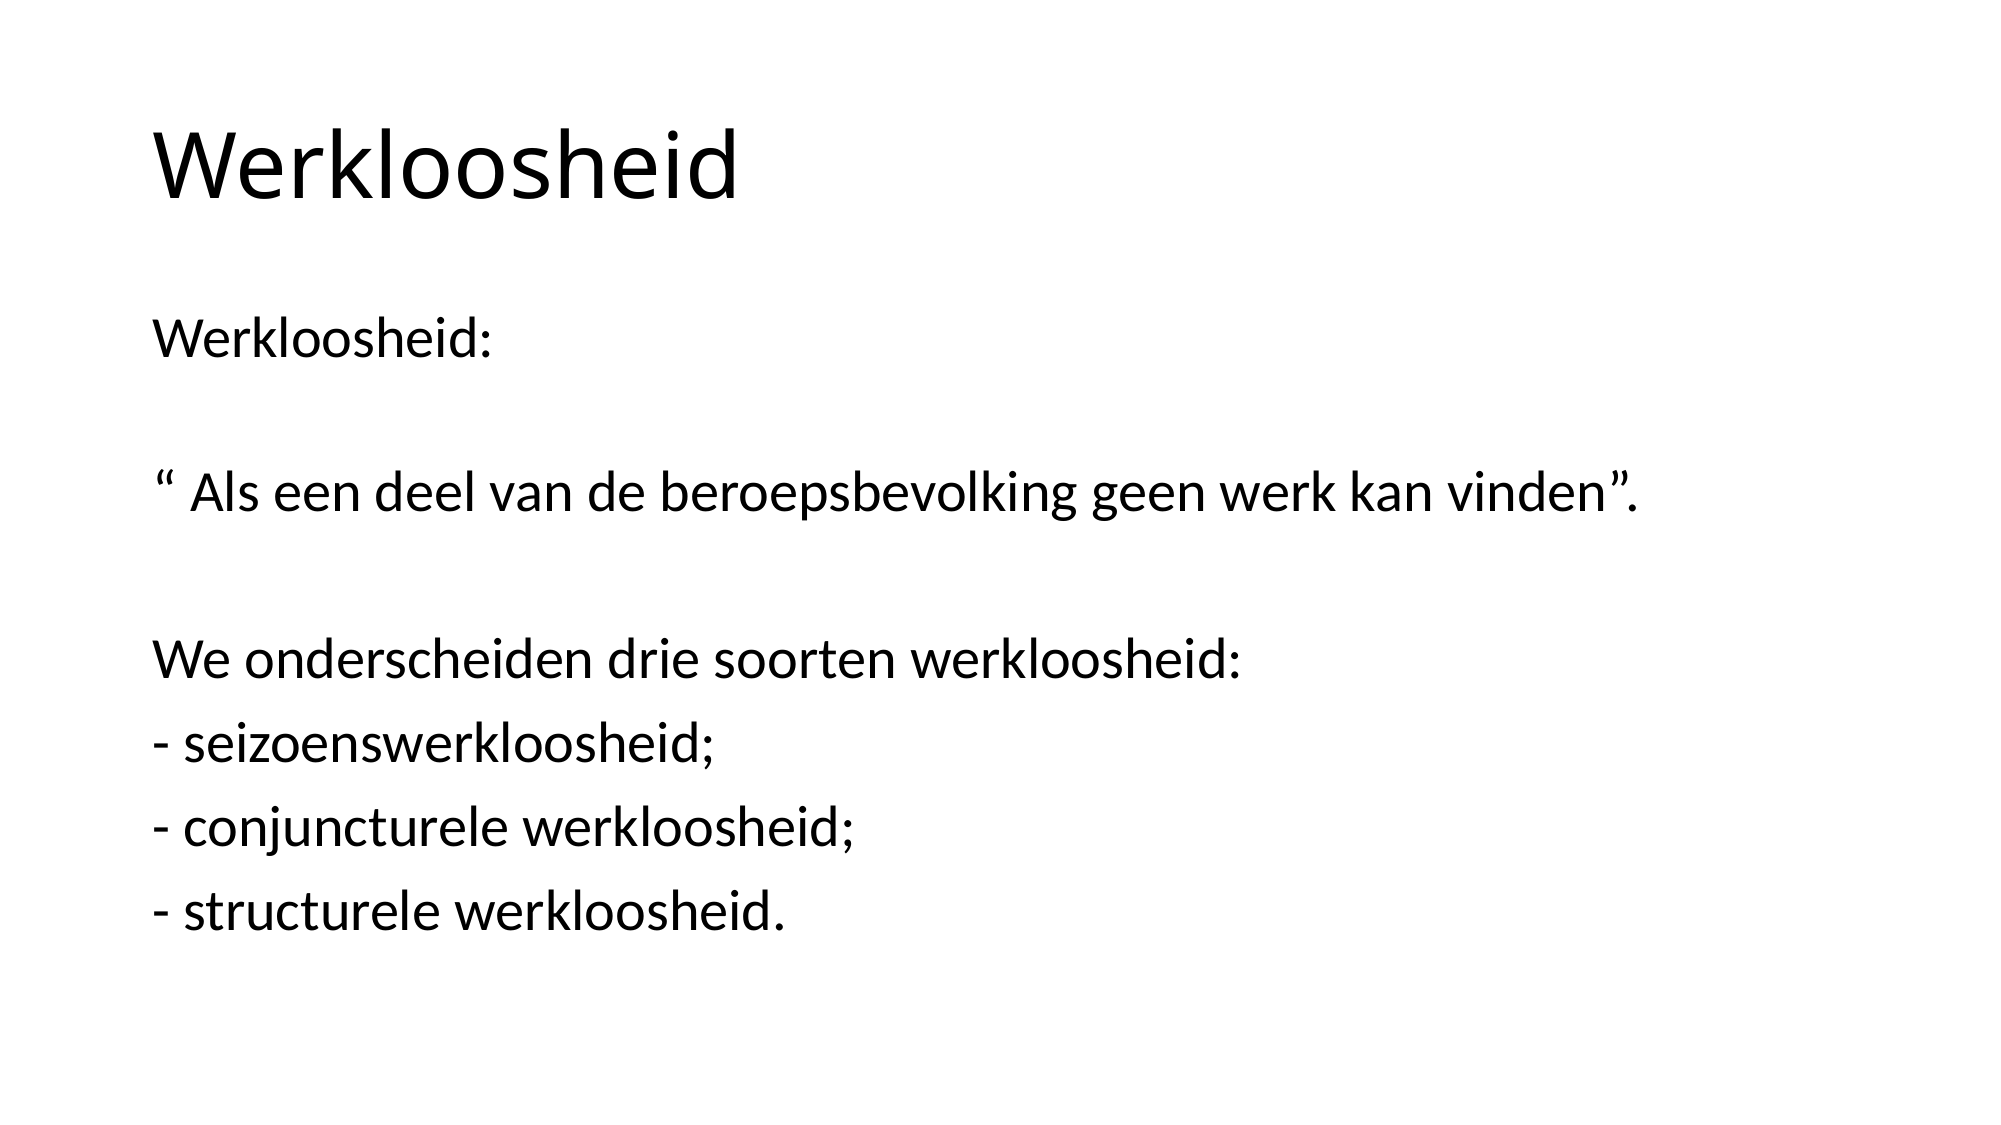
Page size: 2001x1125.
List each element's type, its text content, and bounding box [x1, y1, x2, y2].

title Werkloosheid [137, 59, 1863, 278]
list Werkloosheid: “ Als een deel van de beroepsbevolking geen werk kan vinden”. We onderscheiden drie soorten werkloosheid: - seizoenswerkloosheid; - conjuncturele werkloosheid; - structurele werkloosheid. [137, 299, 1863, 1014]
